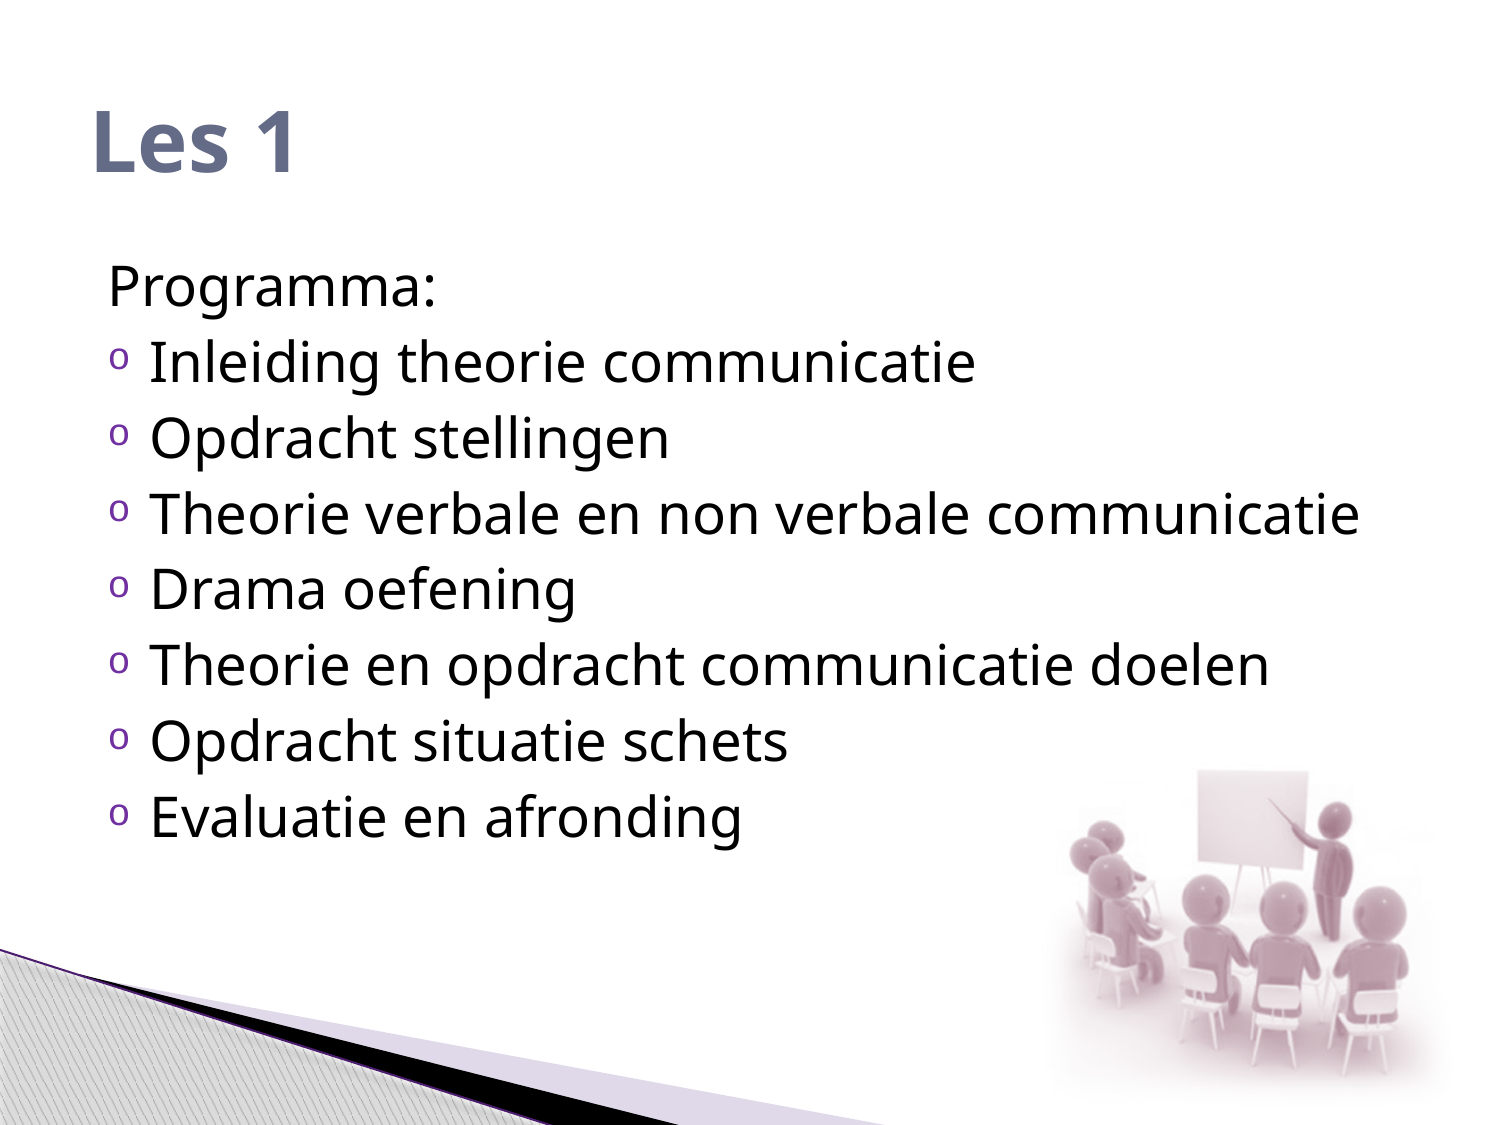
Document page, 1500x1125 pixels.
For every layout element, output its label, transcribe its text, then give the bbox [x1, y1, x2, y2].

picture [1033, 739, 1463, 1112]
list Programma: Inleiding theorie communicatie Opdracht stellingen Theorie verbale en non verbale communicatie Drama oefening Theorie en opdracht communicatie doelen Opdracht situatie schets Evaluatie en afronding [75, 243, 1425, 986]
title Les 1 [75, 45, 1425, 233]
